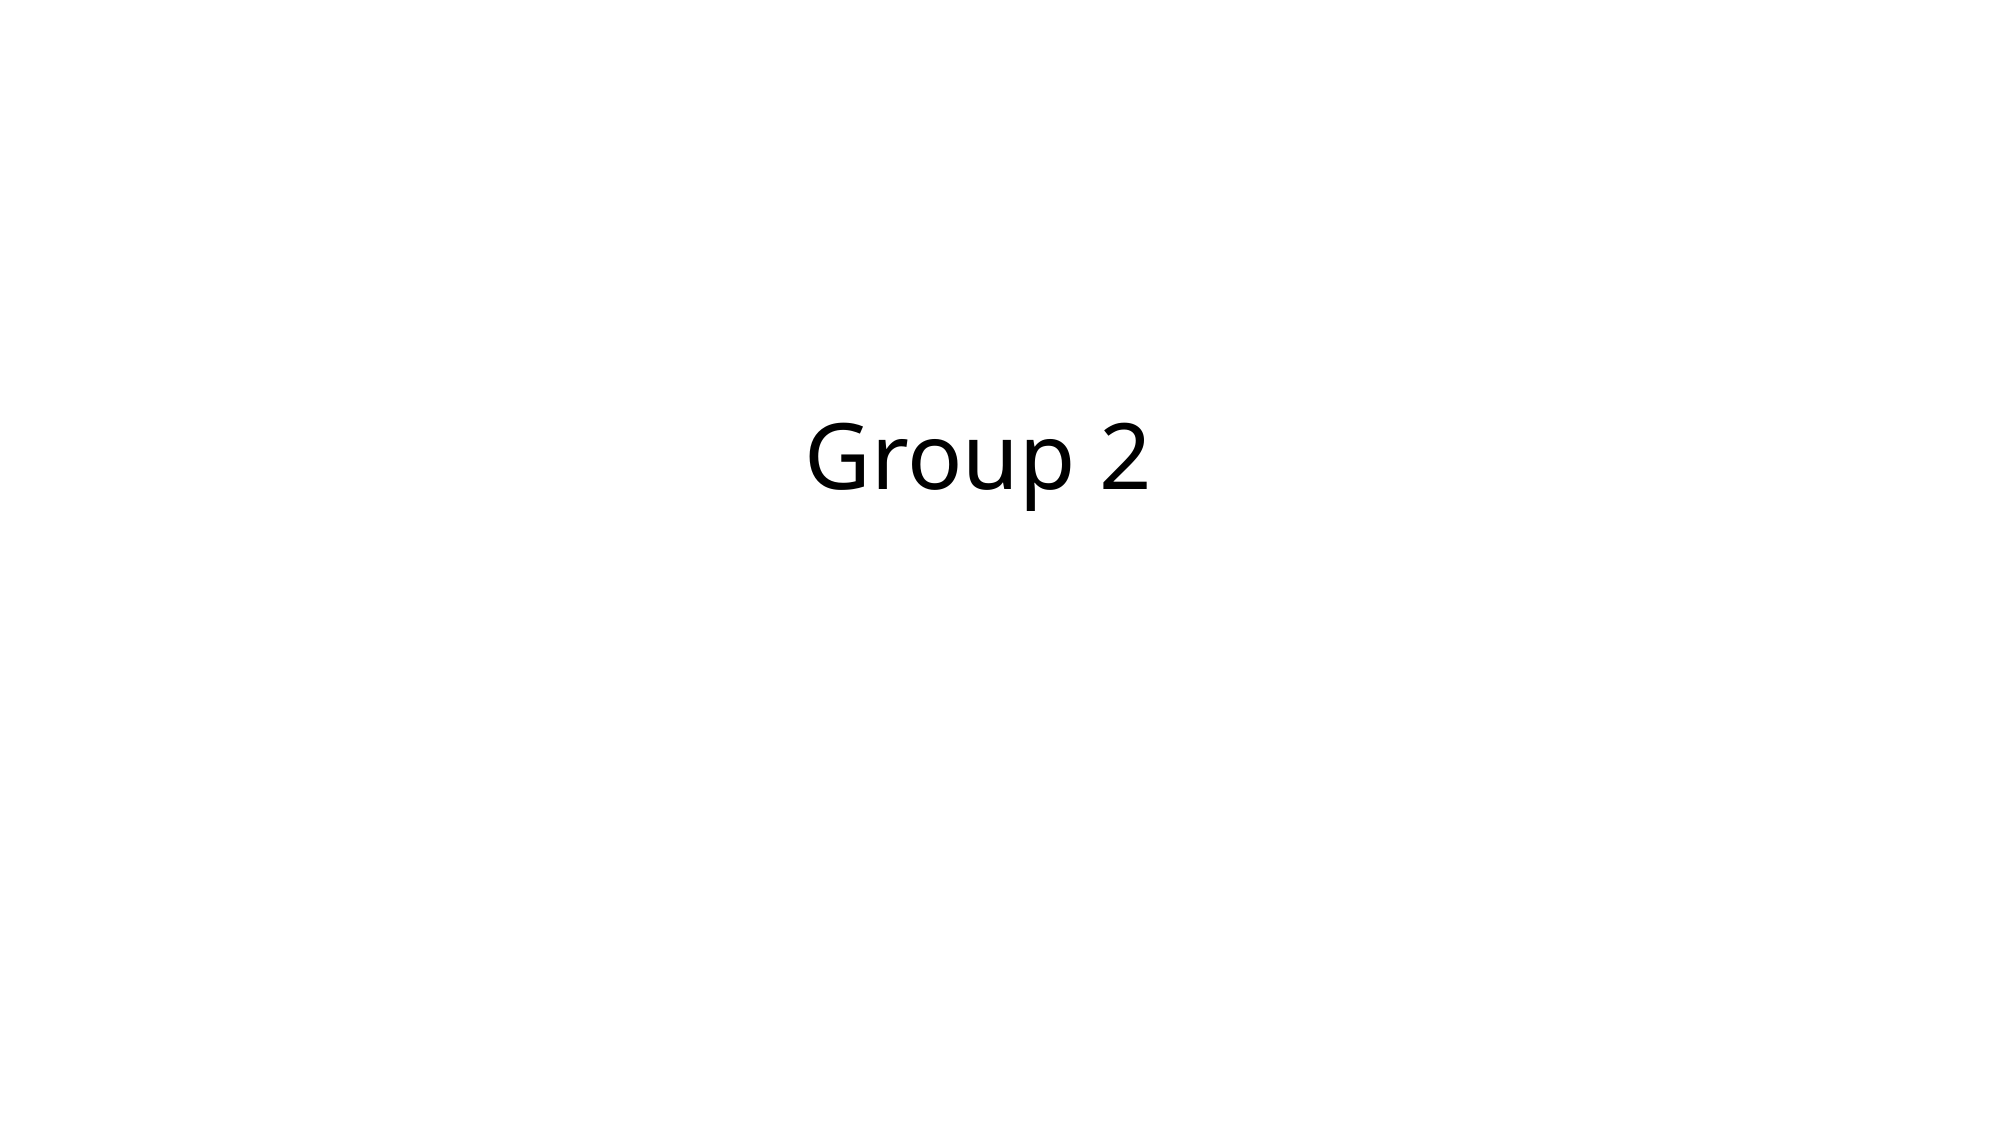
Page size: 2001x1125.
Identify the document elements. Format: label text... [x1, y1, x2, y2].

title Group 2 [115, 351, 1841, 569]
